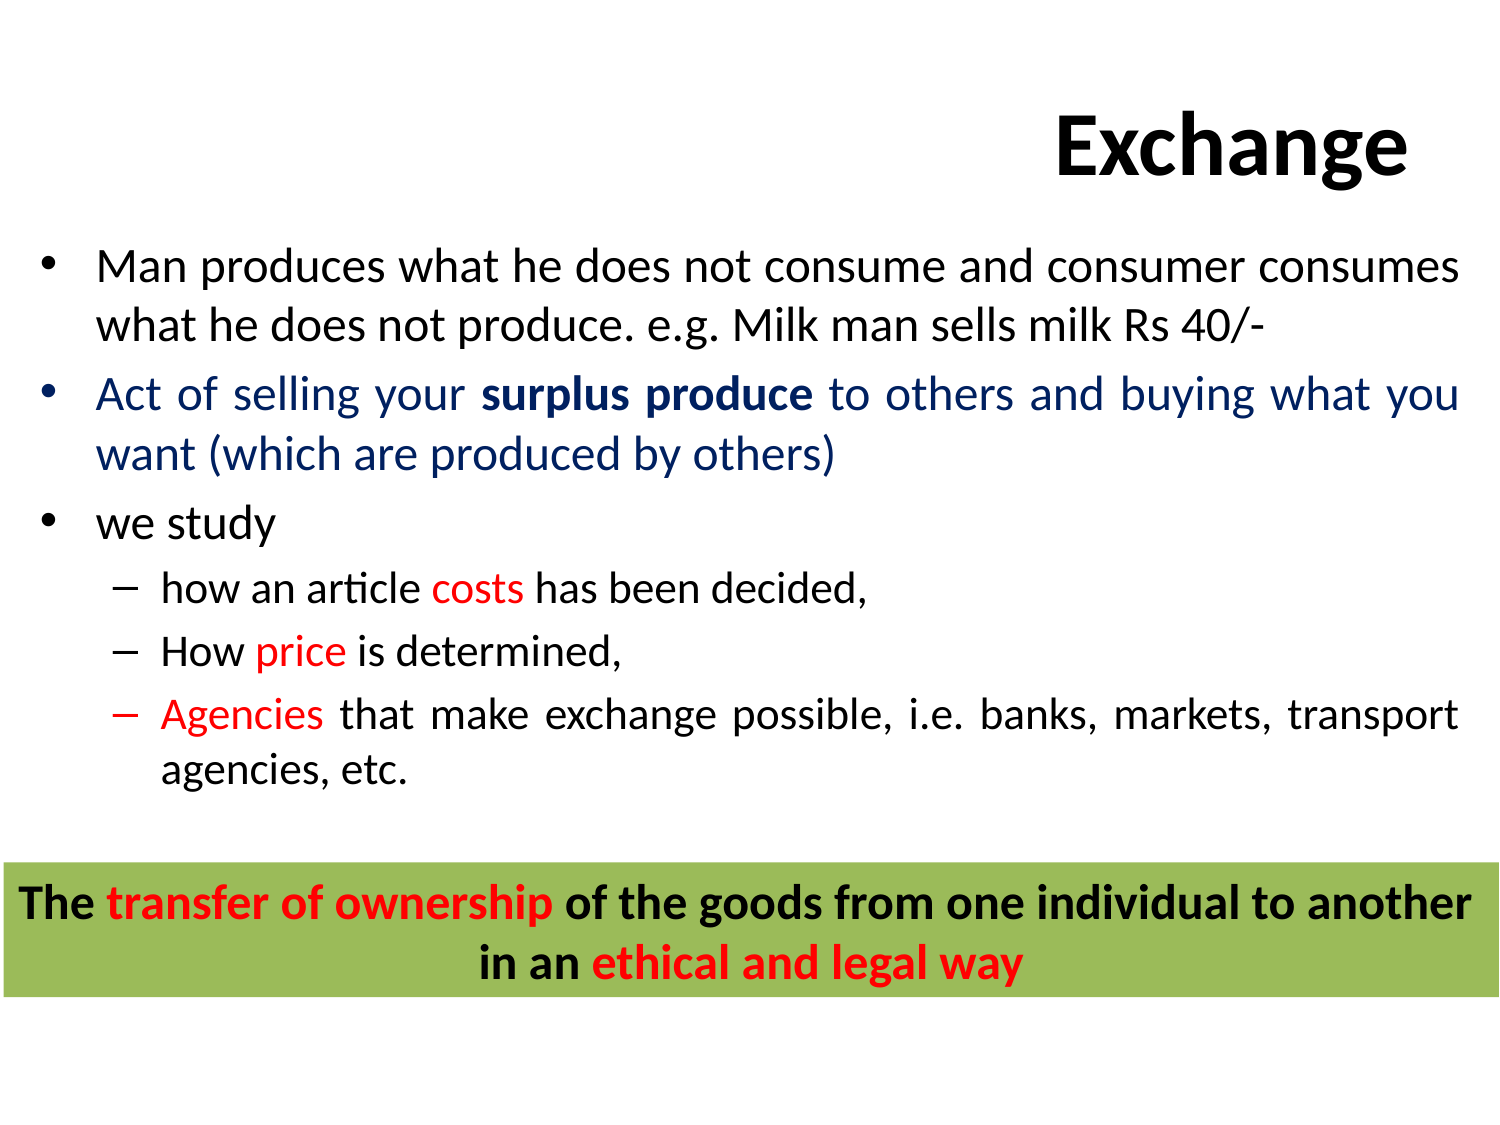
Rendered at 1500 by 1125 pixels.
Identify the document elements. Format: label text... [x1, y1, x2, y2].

text_box The transfer of ownership of the goods from one individual to another in an ethical and legal way [3, 862, 1499, 998]
title Exchange [75, 45, 1425, 224]
list Man produces what he does not consume and consumer consumes what he does not produce. e.g. Milk man sells milk Rs 40/- Act of selling your surplus produce to others and buying what you want (which are produced by others) we study how an article costs has been decided, How price is determined, Agencies that make exchange possible, i.e. banks, markets, transport agencies, etc. [24, 224, 1475, 825]
